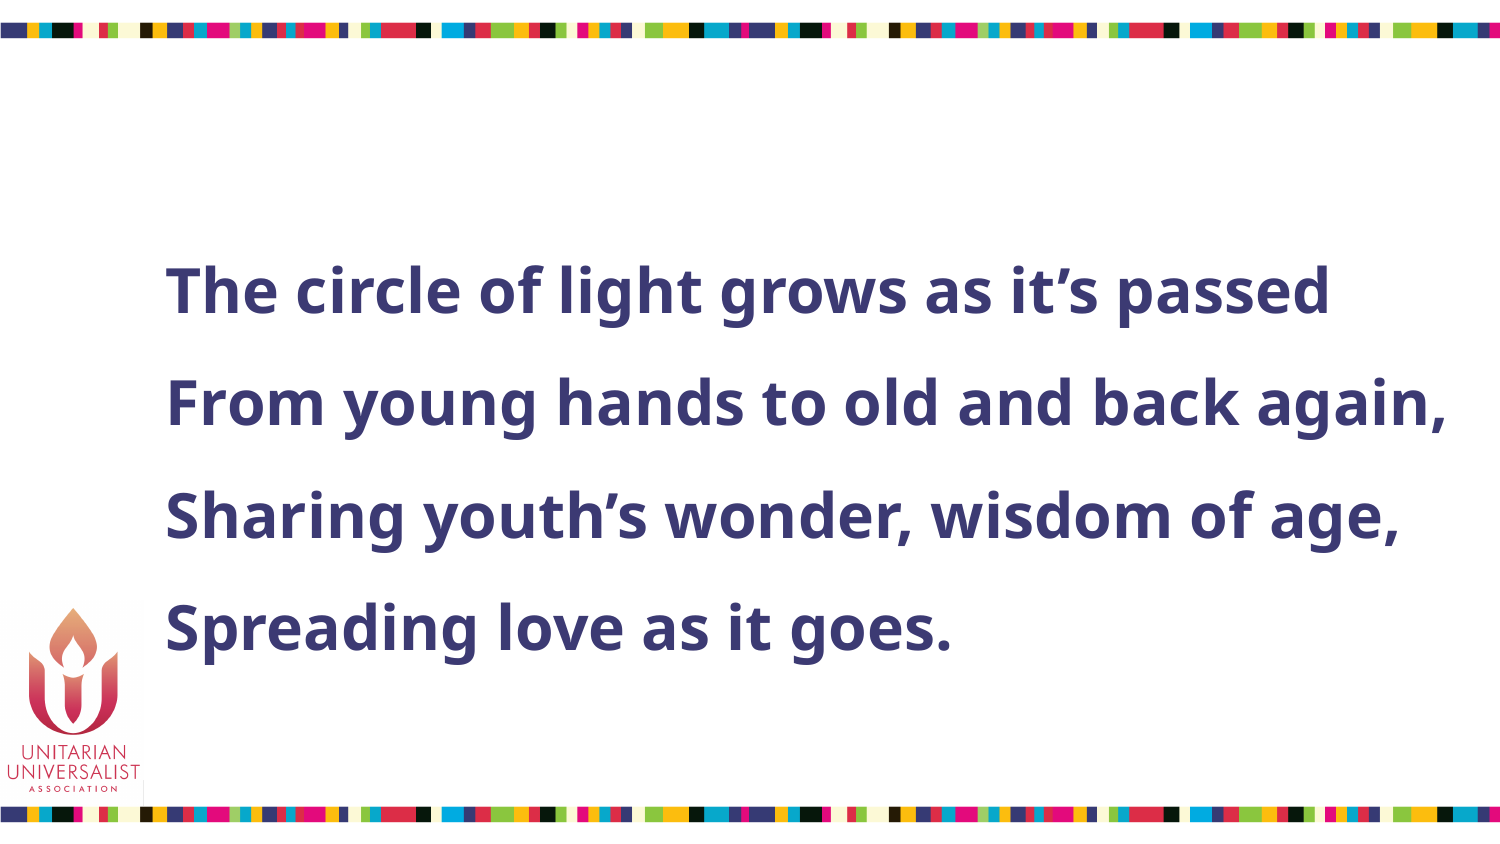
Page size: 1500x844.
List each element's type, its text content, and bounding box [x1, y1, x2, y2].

picture [0, 600, 1500, 824]
picture [0, 22, 1500, 40]
text_box The circle of light grows as it’s passed From young hands to old and back again, Sharing youth’s wonder, wisdom of age, Spreading love as it goes. [150, 198, 1469, 678]
